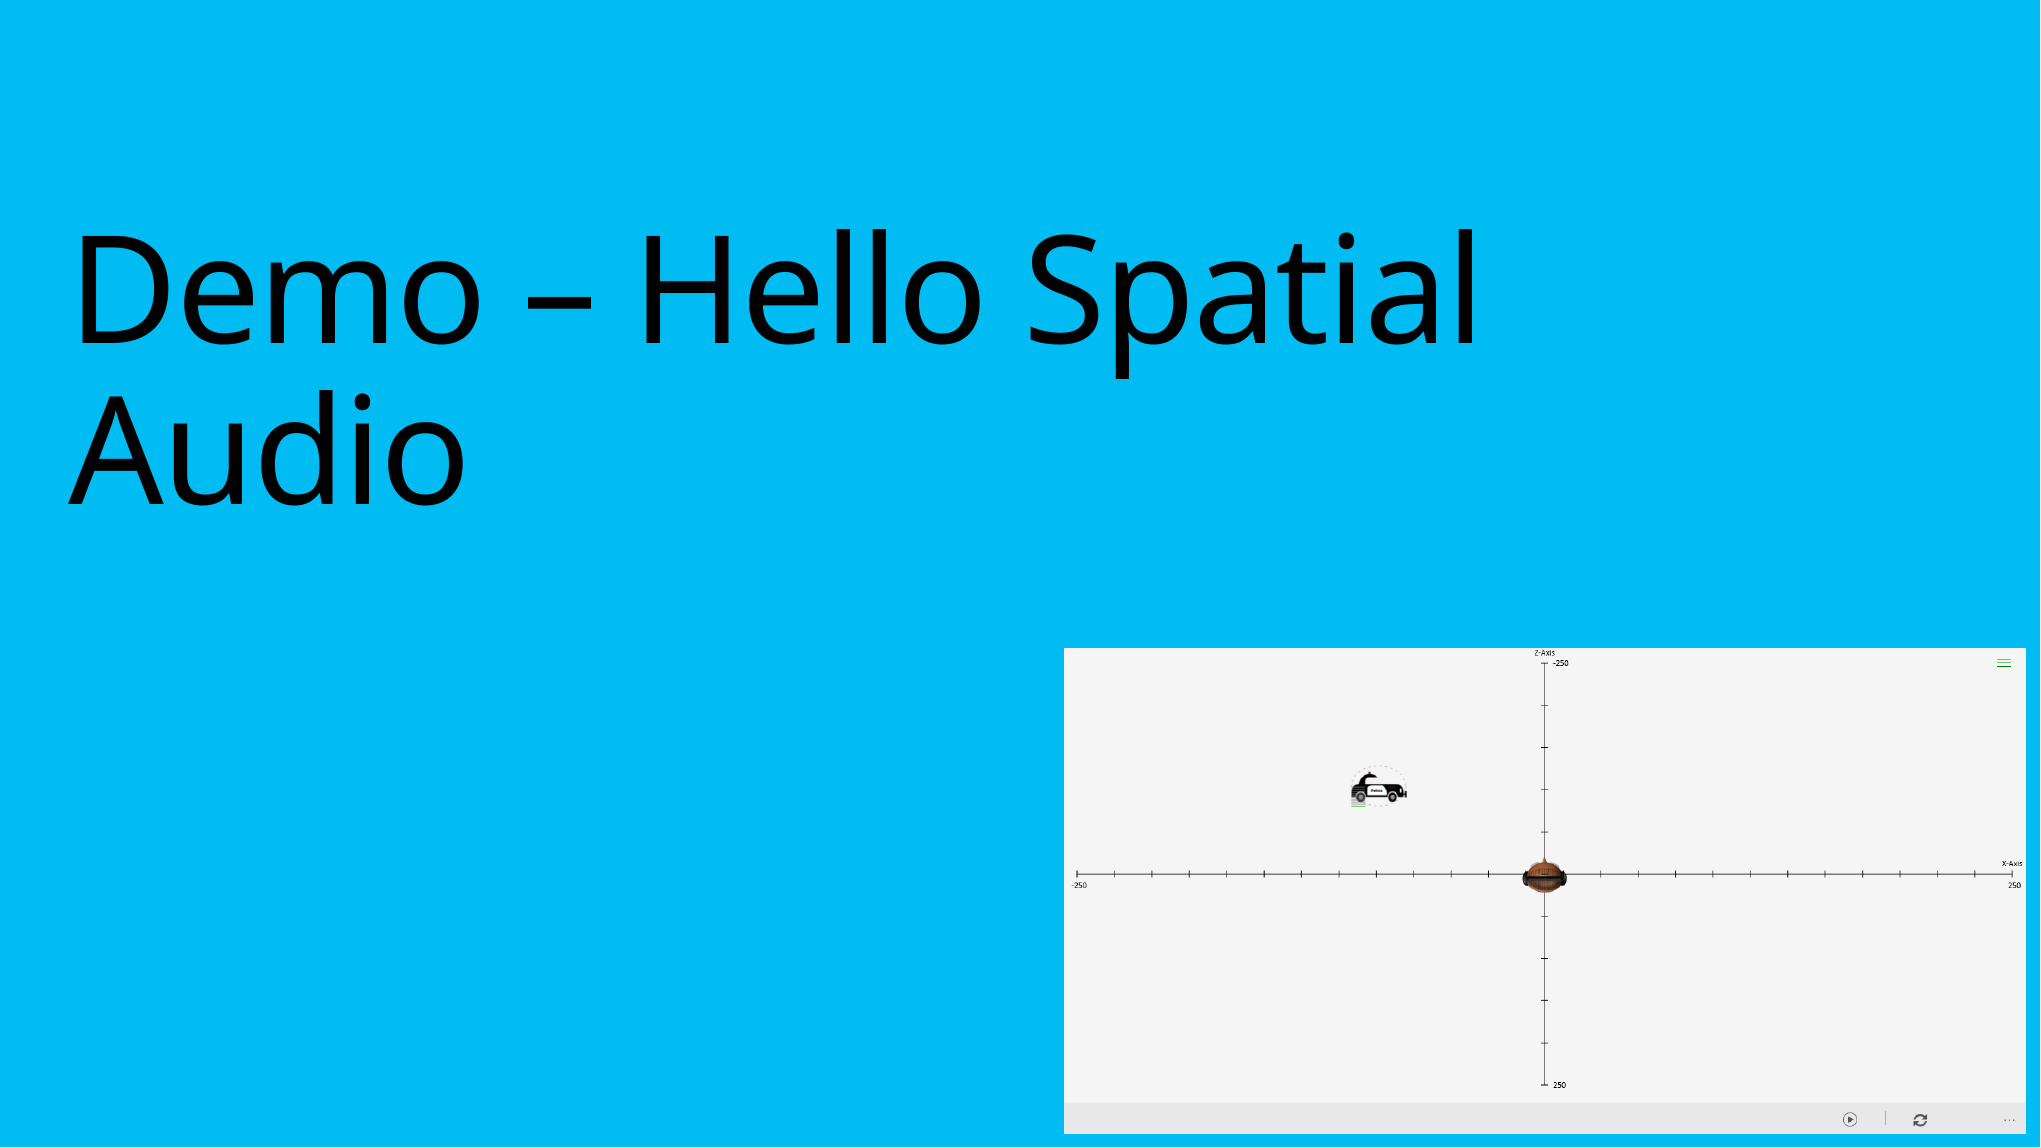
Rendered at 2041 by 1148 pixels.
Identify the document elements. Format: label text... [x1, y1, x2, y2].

title Demo – Hello Spatial Audio [45, 198, 1846, 556]
picture [1065, 649, 2025, 1133]
